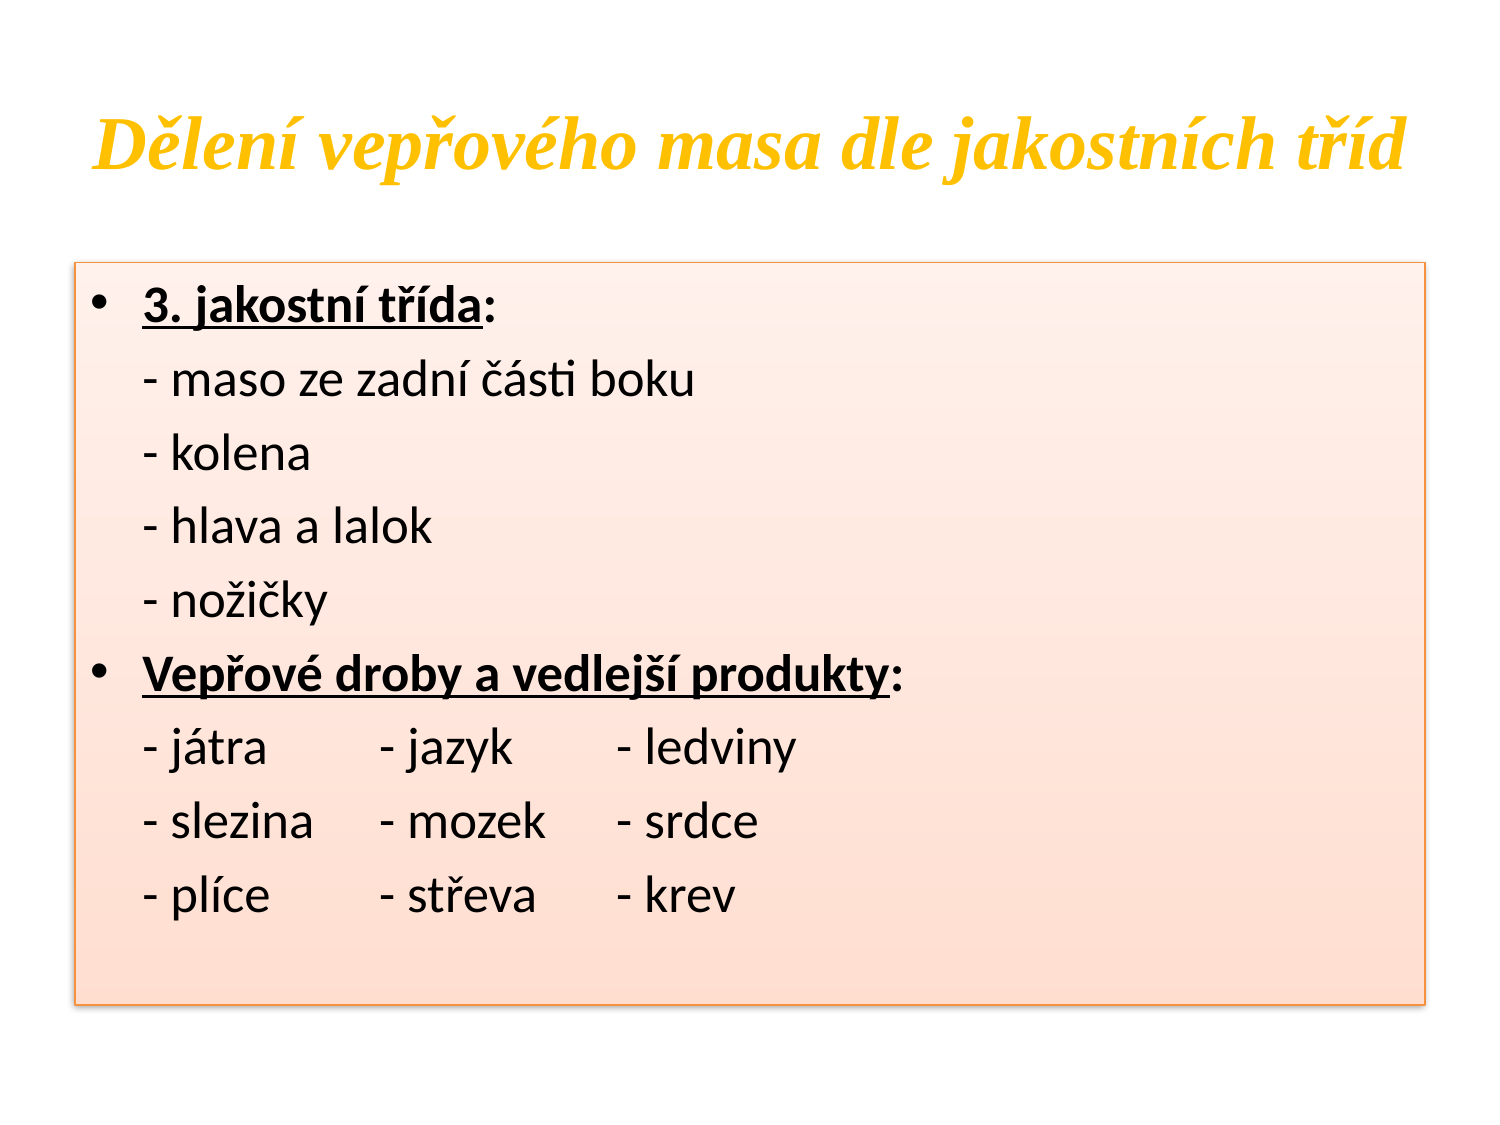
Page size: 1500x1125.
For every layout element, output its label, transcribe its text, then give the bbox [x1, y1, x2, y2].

title Dělení vepřového masa dle jakostních tříd [75, 45, 1425, 233]
list 3. jakostní třída: - maso ze zadní části boku - kolena - hlava a lalok - nožičky Vepřové droby a vedlejší produkty: - játra - jazyk - ledviny - slezina - mozek - srdce - plíce - střeva - krev [74, 262, 1426, 1006]
